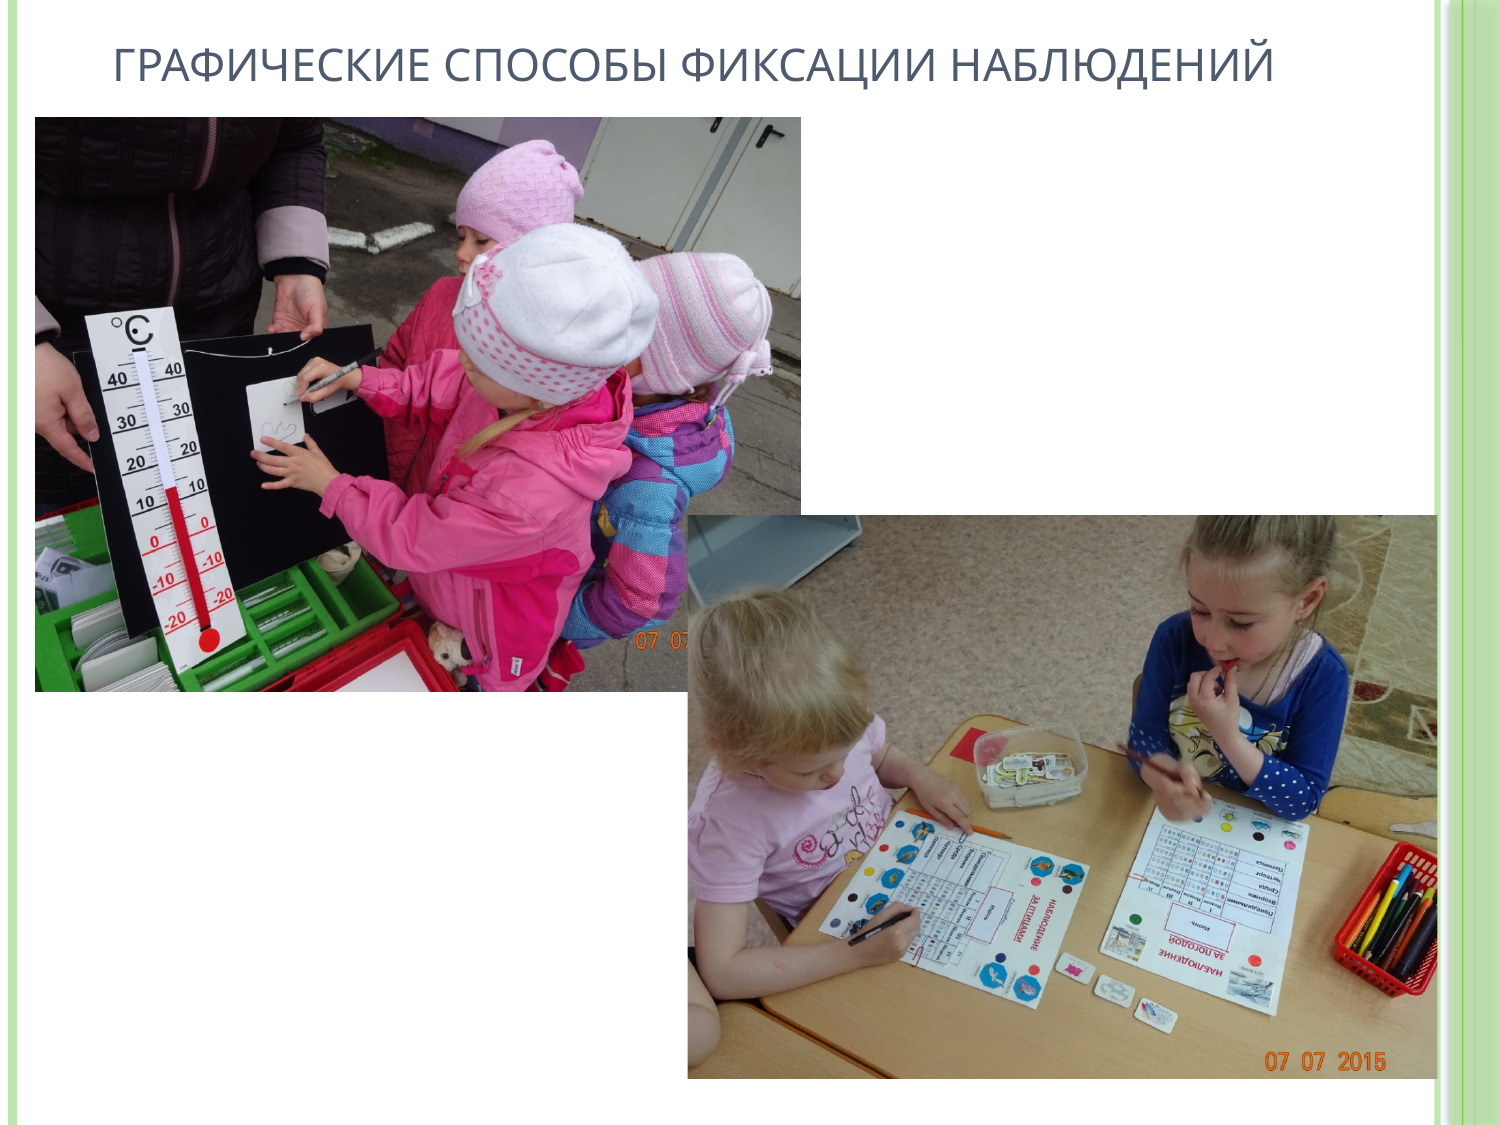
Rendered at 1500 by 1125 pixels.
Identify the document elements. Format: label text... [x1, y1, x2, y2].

title Графические способы фиксации наблюдений [82, 23, 1307, 106]
picture [34, 116, 1438, 1079]
